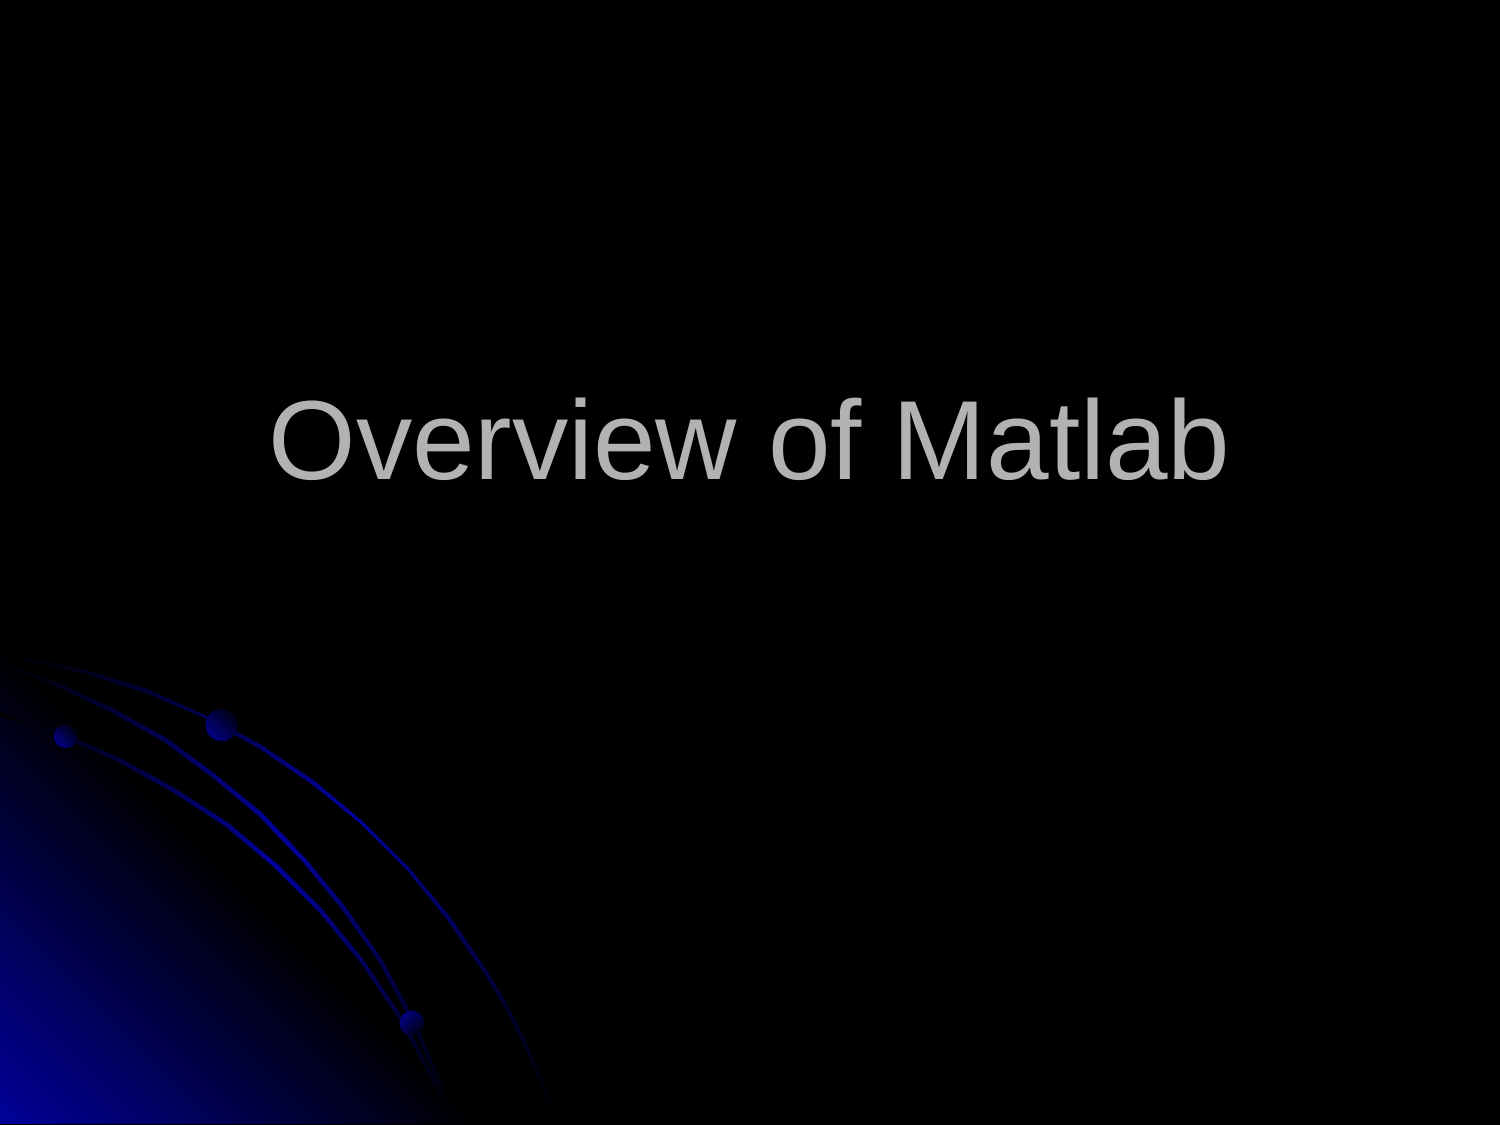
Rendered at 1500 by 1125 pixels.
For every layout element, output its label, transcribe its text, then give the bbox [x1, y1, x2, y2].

title Overview of Matlab [112, 306, 1388, 563]
